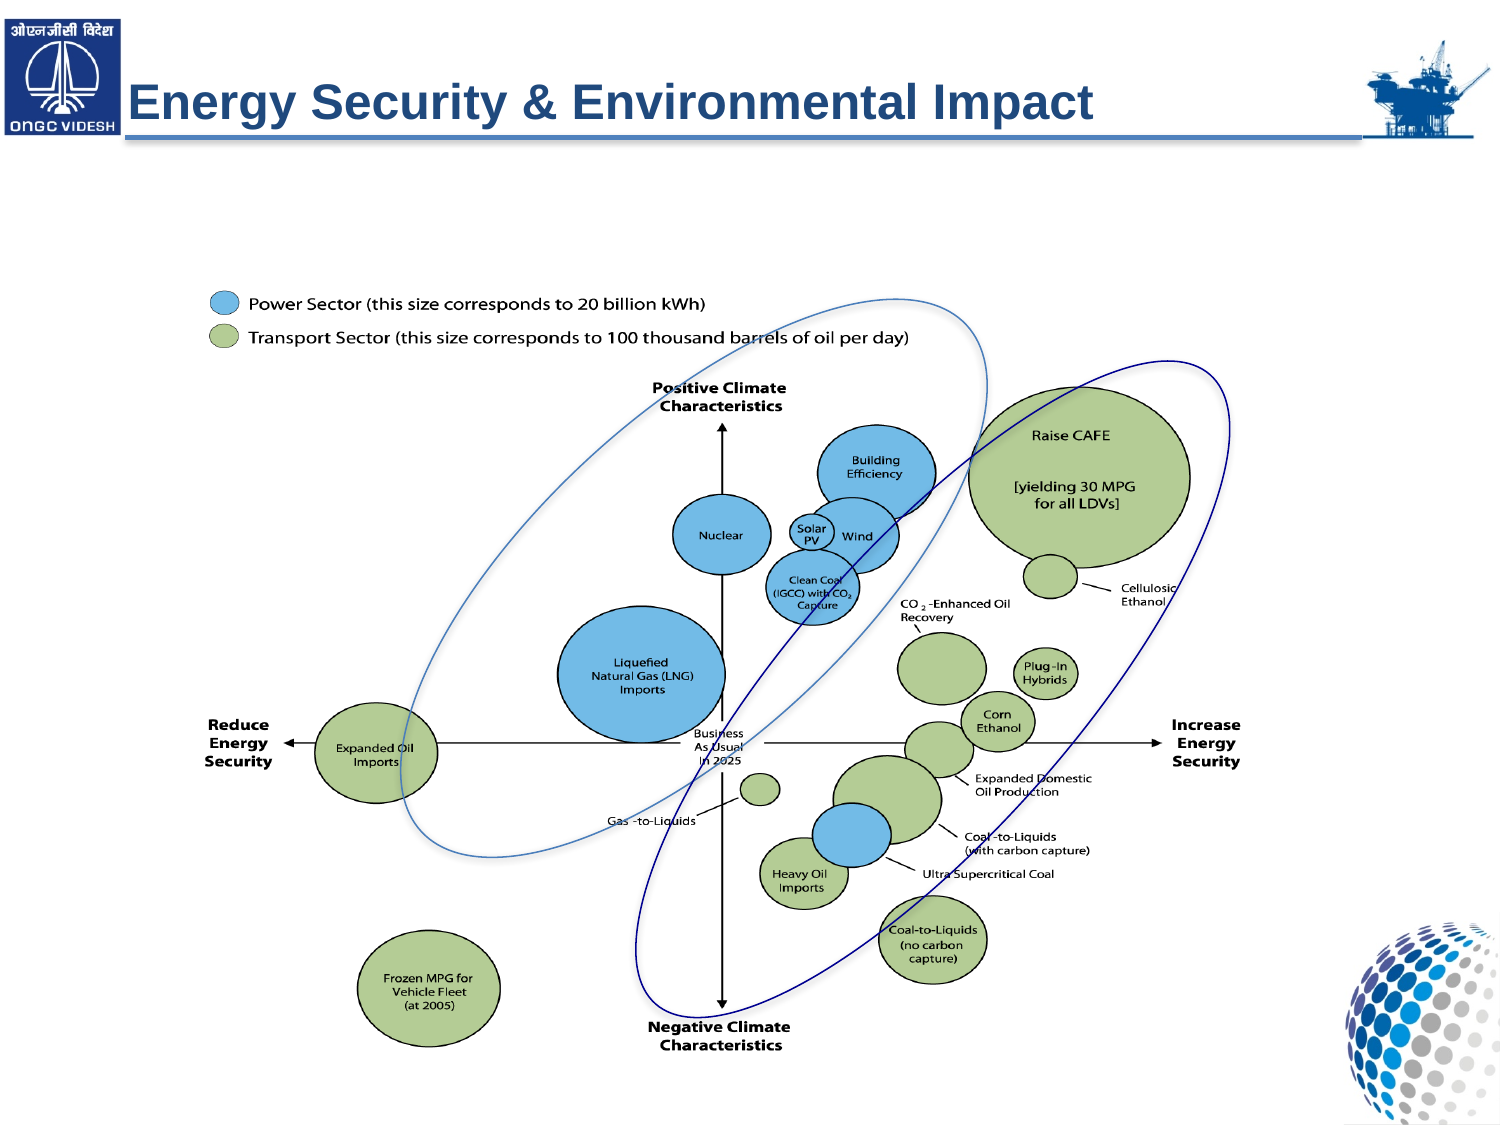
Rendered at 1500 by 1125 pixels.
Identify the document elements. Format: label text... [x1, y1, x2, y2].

picture [194, 278, 1247, 1061]
picture [1343, 912, 1500, 1125]
picture [1362, 32, 1494, 145]
picture [0, 12, 125, 143]
title Energy Security & Environmental Impact [112, 12, 1388, 137]
